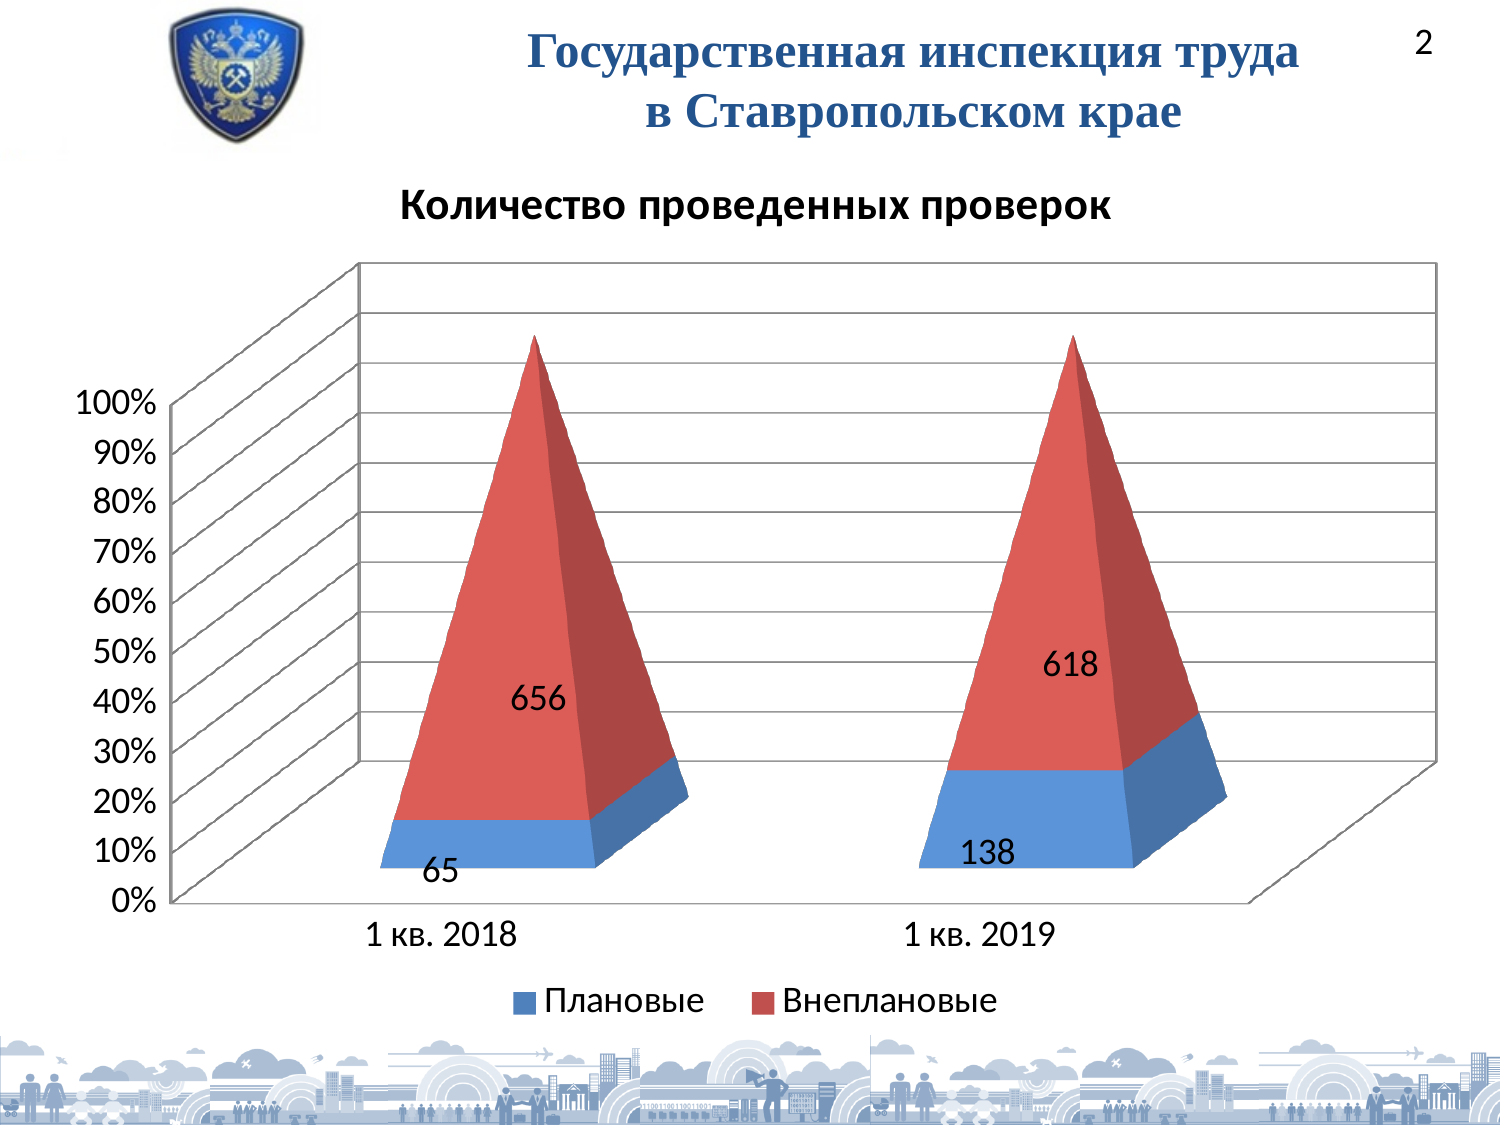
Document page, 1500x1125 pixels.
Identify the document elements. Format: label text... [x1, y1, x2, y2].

text_box Государственная инспекция труда в Ставропольском крае [477, 10, 1500, 145]
text_box 2 [1399, 10, 1483, 70]
picture [0, 0, 473, 162]
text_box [0, 1035, 1500, 1125]
chart [41, 146, 1471, 1038]
